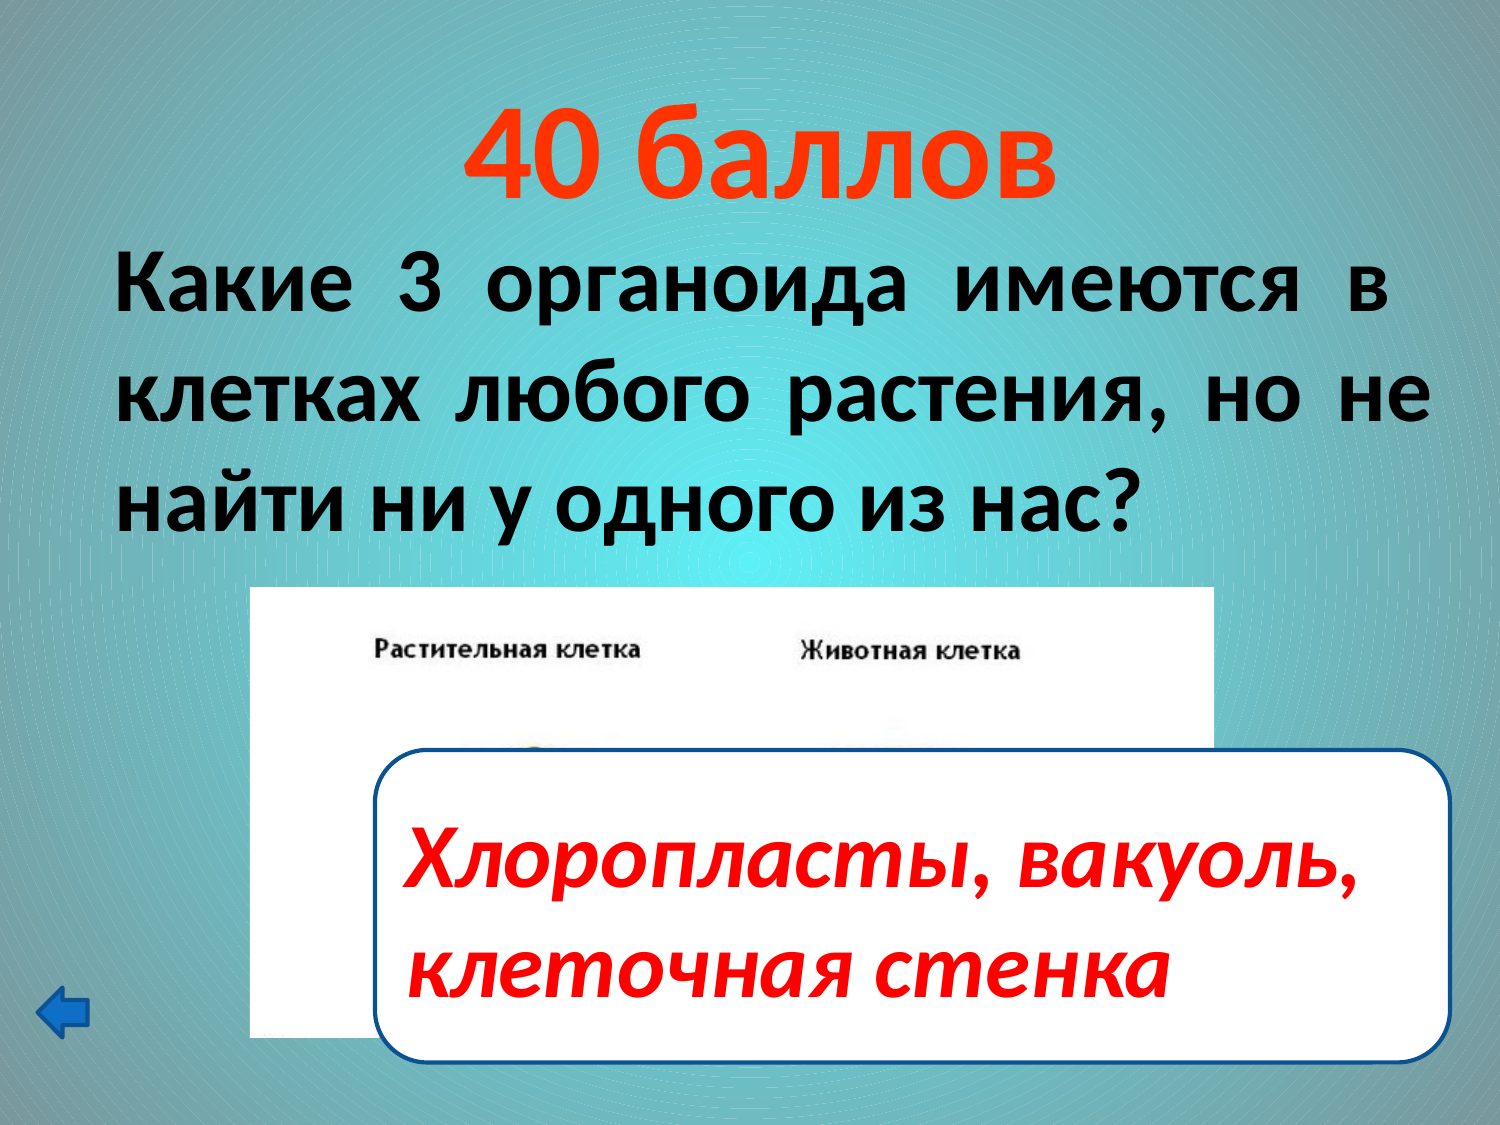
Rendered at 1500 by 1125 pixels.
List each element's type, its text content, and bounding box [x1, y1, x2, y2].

text_box [35, 985, 90, 1040]
picture [249, 587, 1215, 1038]
title 40 баллов [87, 50, 1438, 238]
list Какие 3 органоида имеются в клетках любого растения, но не найти ни у одного из нас? [99, 212, 1450, 805]
text_box Хлоропласты, вакуоль, клеточная стенка [387, 747, 1453, 1065]
